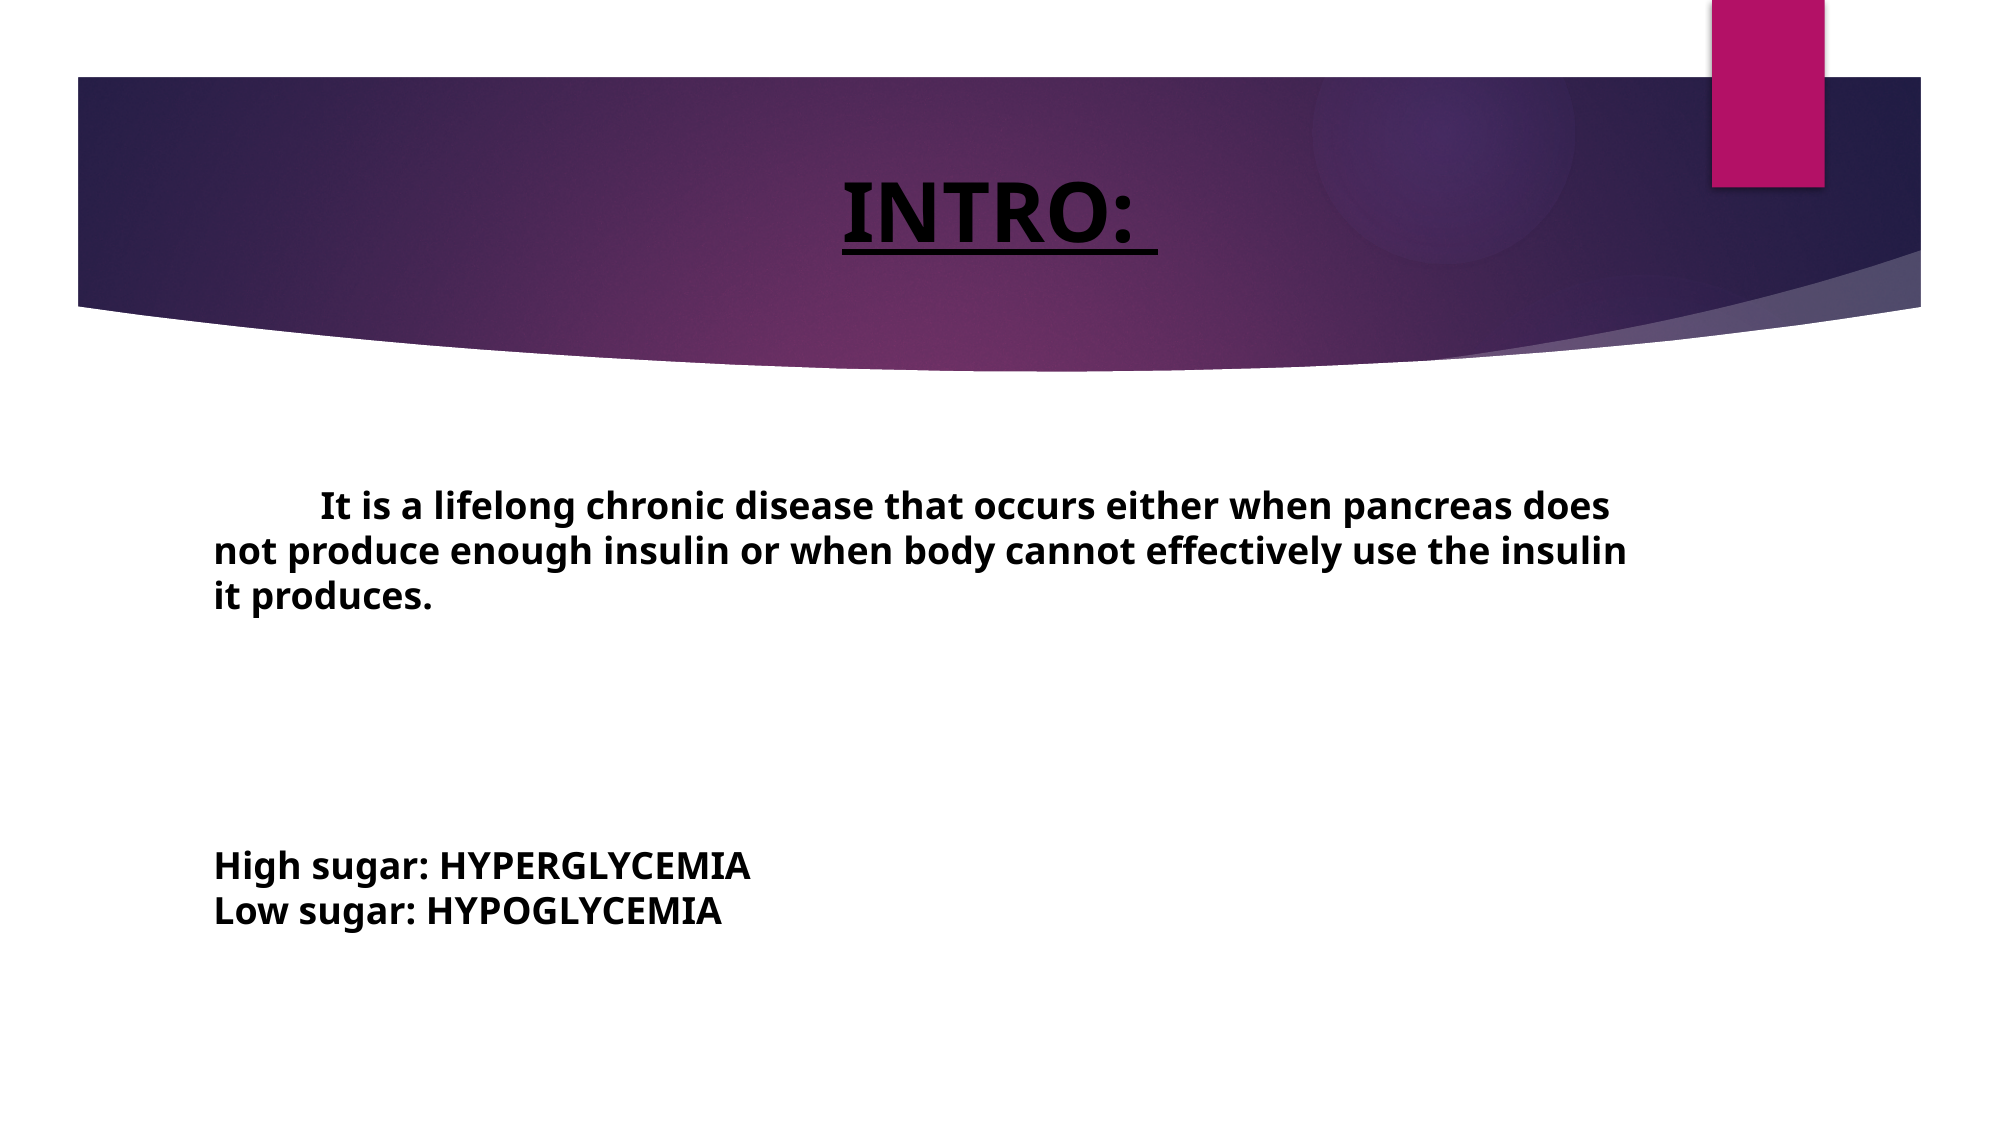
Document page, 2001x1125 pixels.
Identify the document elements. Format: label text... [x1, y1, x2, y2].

text_box It is a lifelong chronic disease that occurs either when pancreas does not produce enough insulin or when body cannot effectively use the insulin it produces. High sugar: HYPERGLYCEMIA Low sugar: HYPOGLYCEMIA [198, 430, 1649, 940]
text_box INTRO: [577, 152, 1423, 312]
